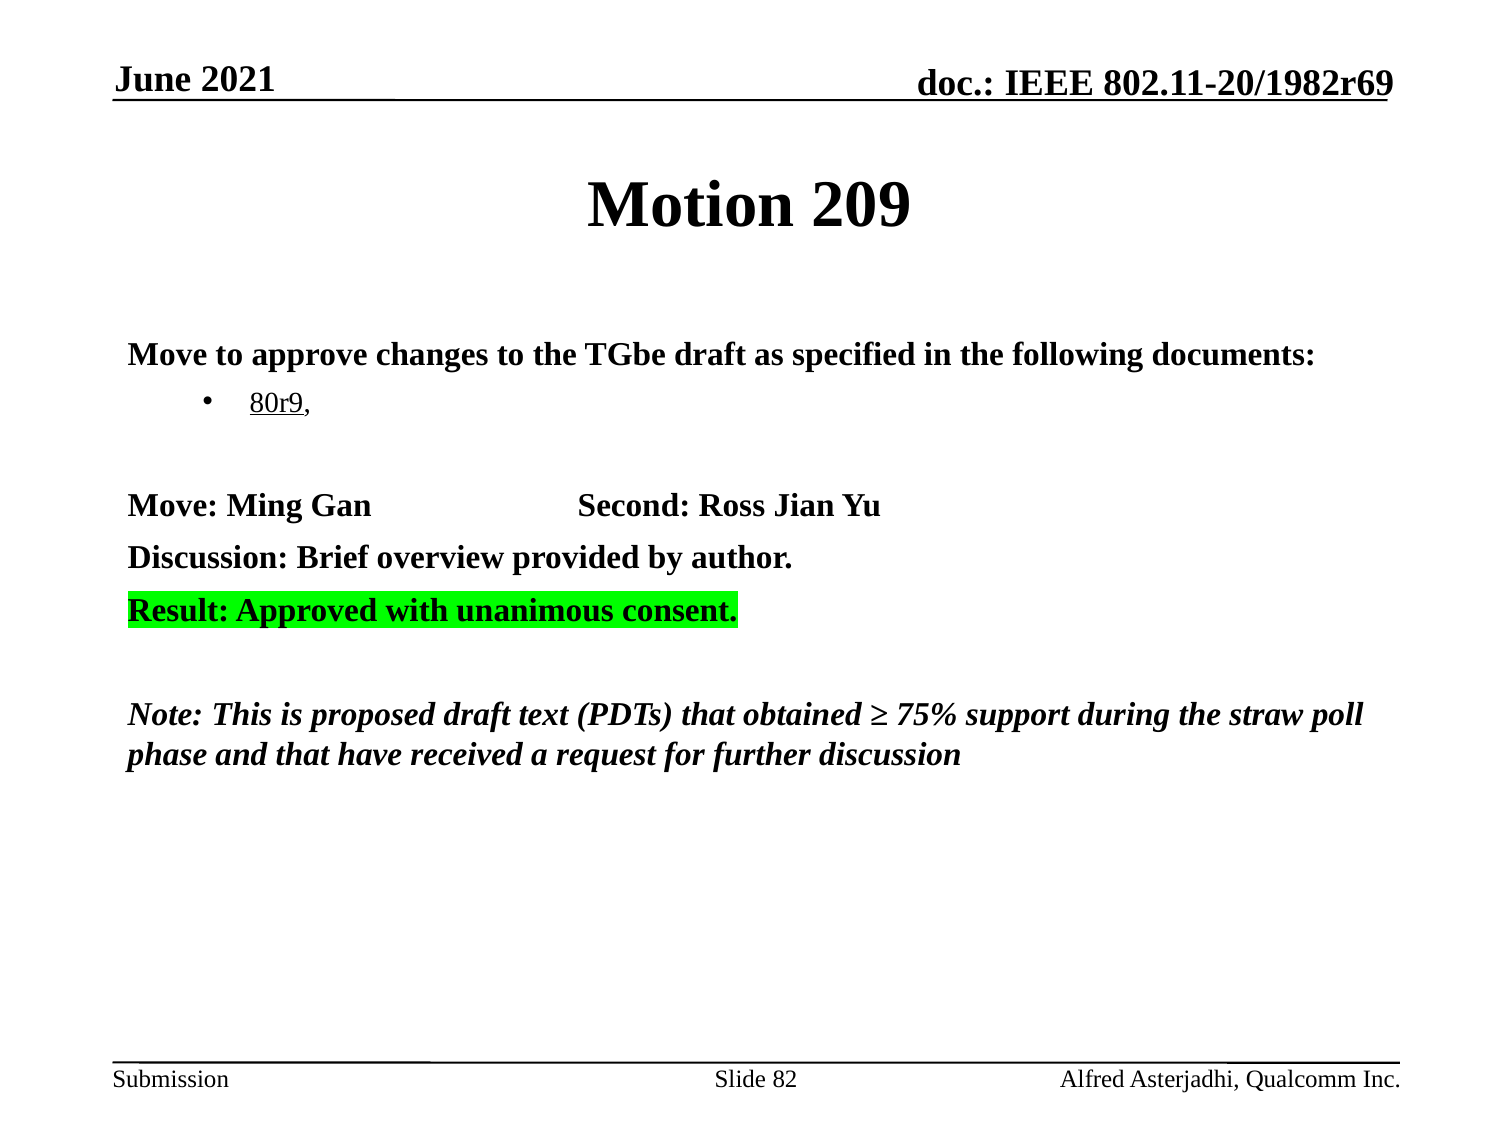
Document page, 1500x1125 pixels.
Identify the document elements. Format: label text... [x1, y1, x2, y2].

list Move to approve changes to the TGbe draft as specified in the following documents: 80r9, Move: Ming Gan Second: Ross Jian Yu Discussion: Brief overview provided by author. Result: Approved with unanimous consent. Note: This is proposed draft text (PDTs) that obtained ≥ 75% support during the straw poll phase and that have received a request for further discussion [112, 324, 1388, 1000]
slide_number Slide 82 [712, 1061, 800, 1123]
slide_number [114, 54, 423, 100]
title Motion 209 [112, 112, 1388, 288]
footer Alfred Asterjadhi, Qualcomm Inc. [878, 1061, 1402, 1093]
